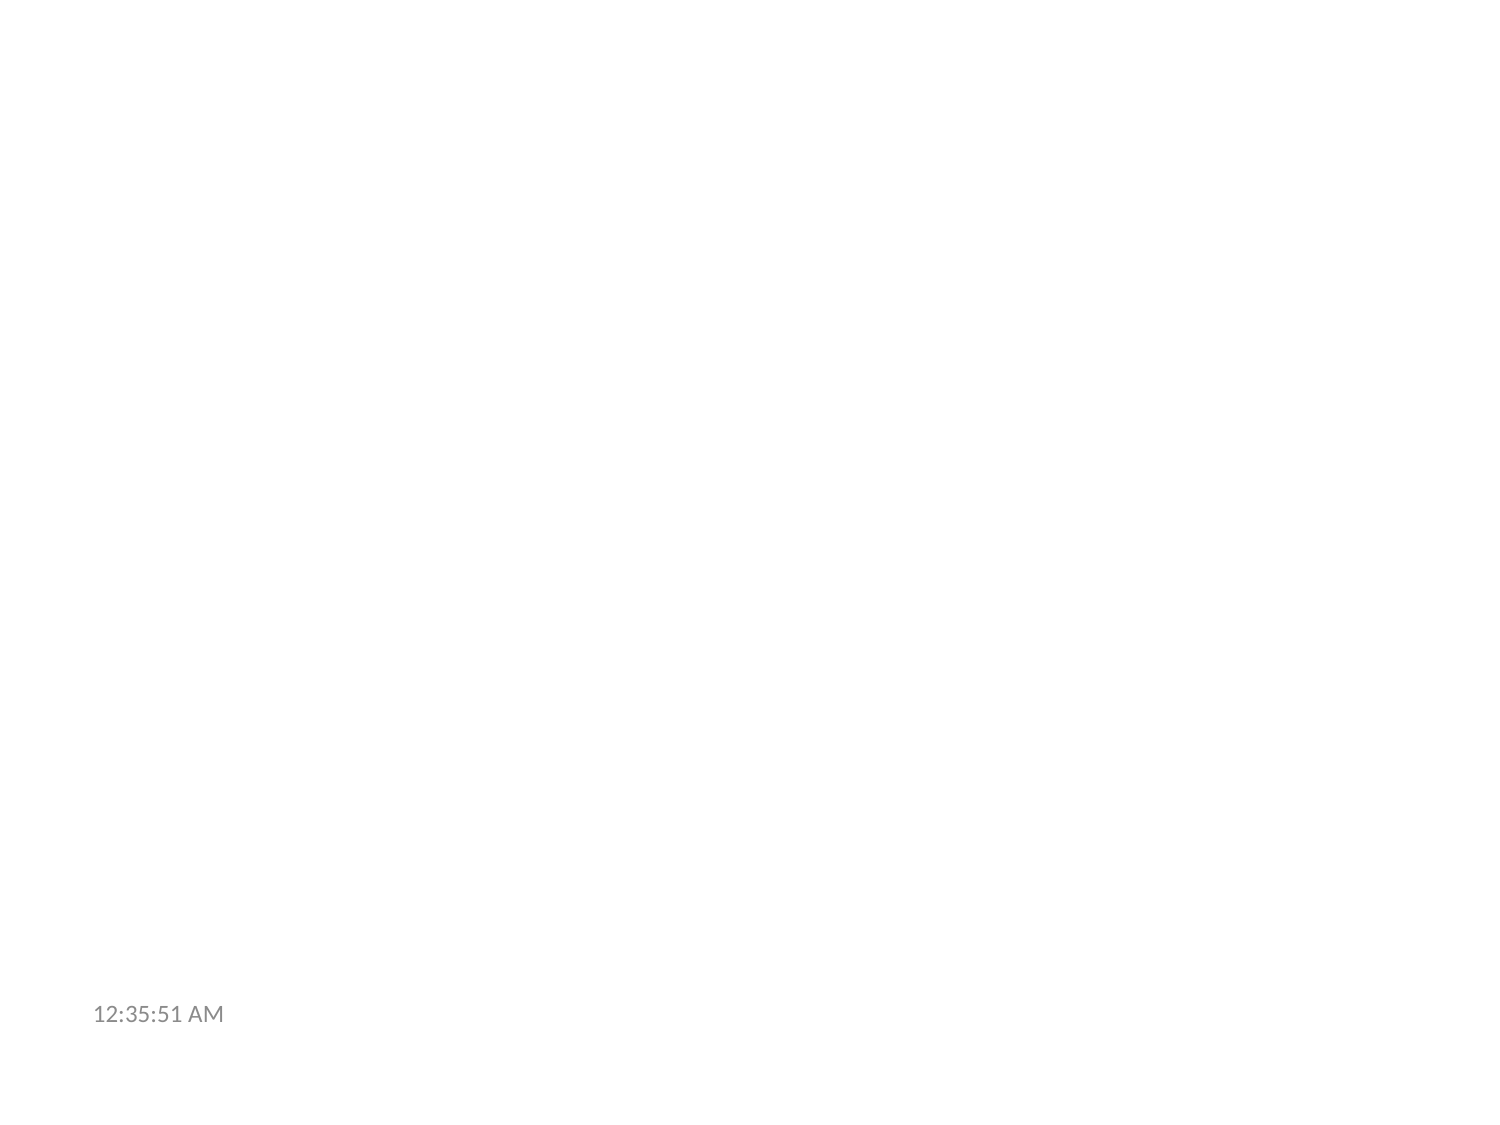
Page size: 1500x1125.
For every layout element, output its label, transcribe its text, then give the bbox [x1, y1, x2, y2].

text_box 3:35:09 PM [77, 982, 428, 1043]
